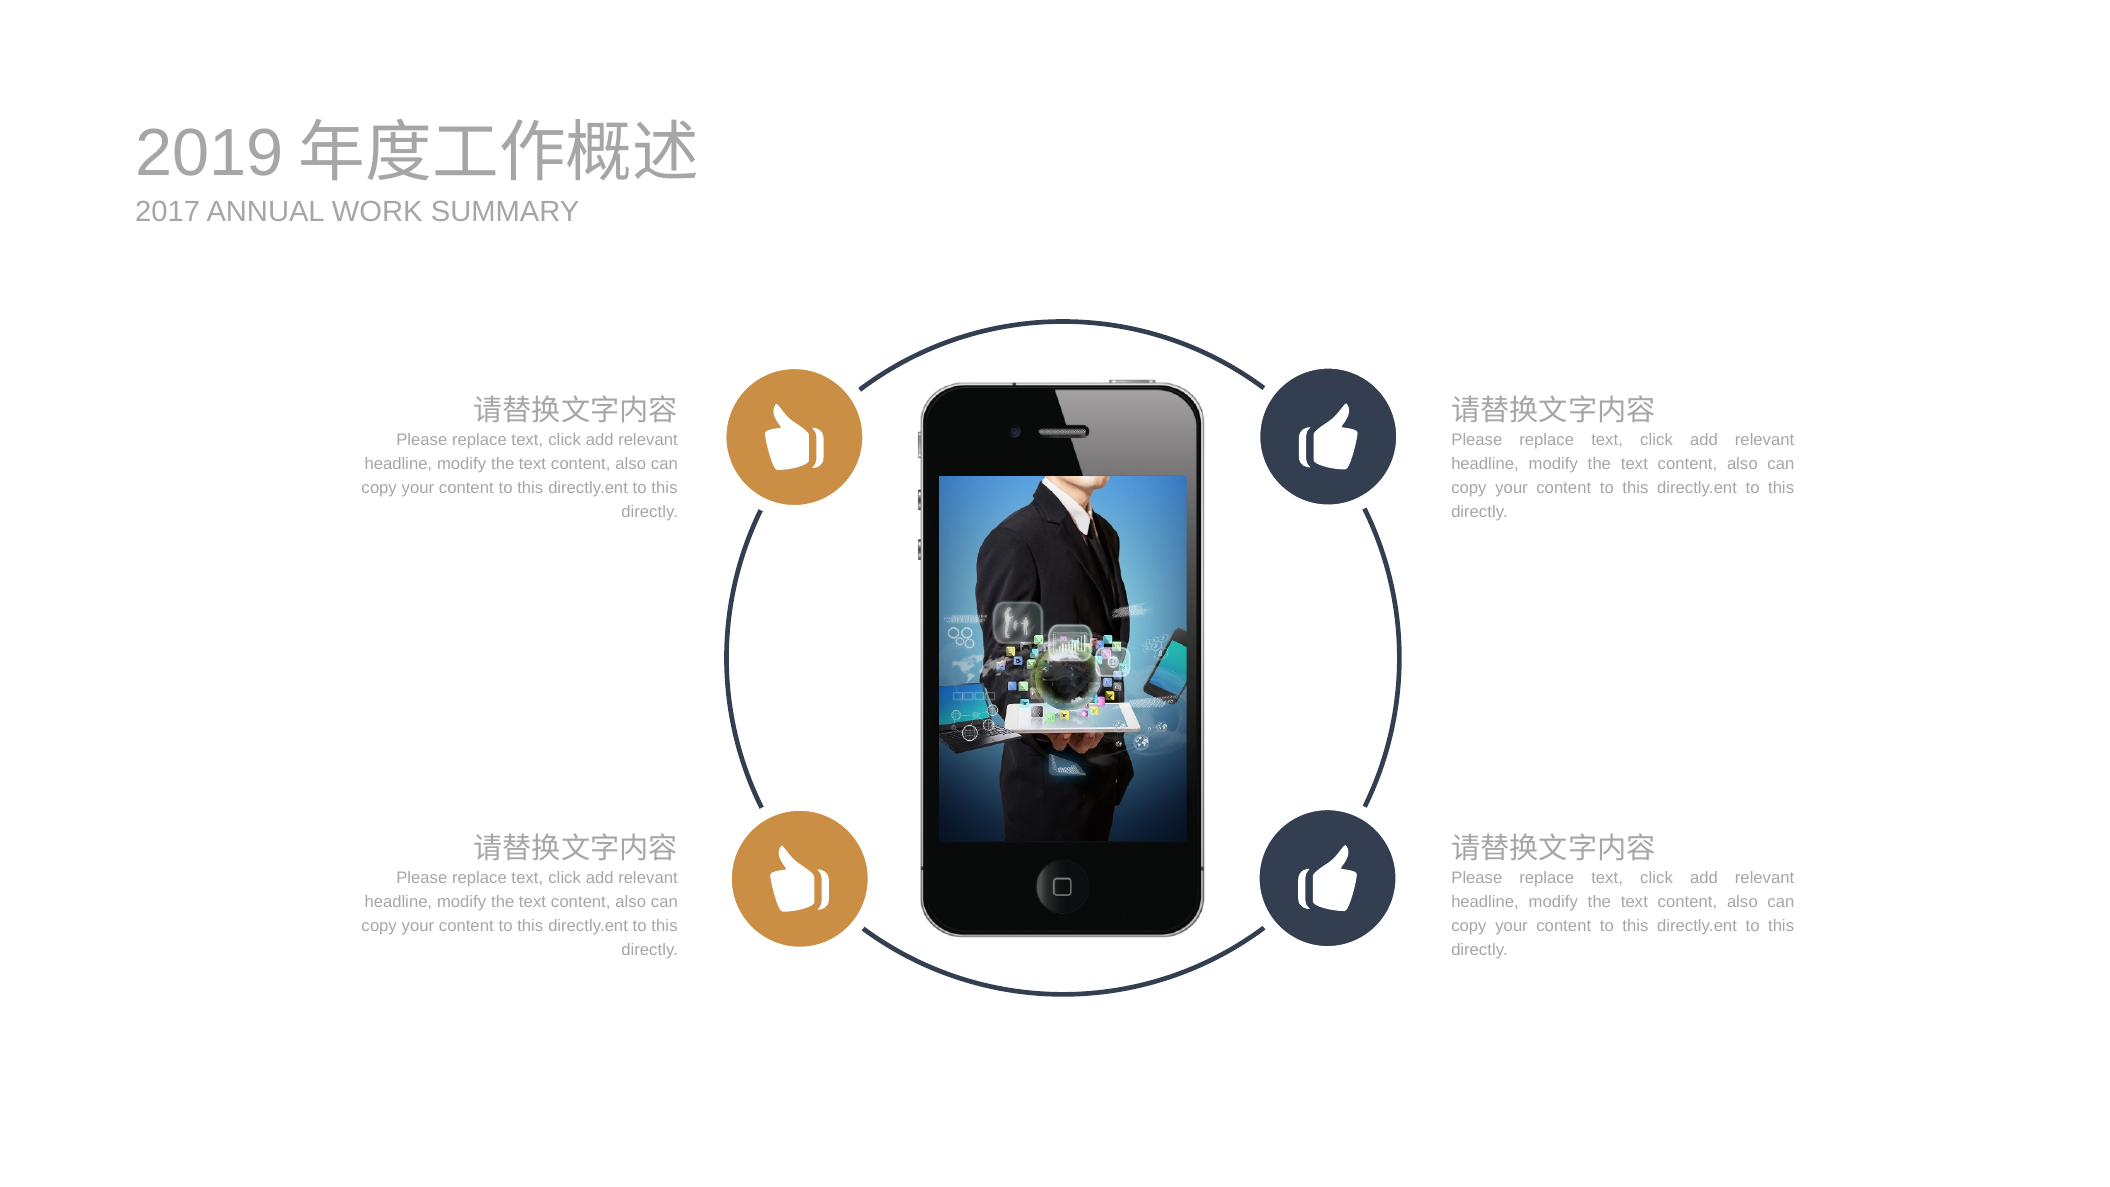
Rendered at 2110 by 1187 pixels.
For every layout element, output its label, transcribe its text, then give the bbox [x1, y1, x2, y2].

text_box Please replace text, click add relevant headline, modify the text content, also can copy your content to this directly.ent to this directly. [1436, 856, 1810, 973]
text_box 请替换文字内容 [402, 814, 693, 856]
text_box 2017 ANNUAL WORK SUMMARY [135, 191, 596, 227]
text_box Please replace text, click add relevant headline, modify the text content, also can copy your content to this directly.ent to this directly. [319, 417, 693, 535]
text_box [725, 804, 874, 953]
text_box 请替换文字内容 [1436, 814, 1727, 856]
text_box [908, 377, 1218, 939]
text_box [725, 320, 1401, 996]
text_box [720, 362, 869, 512]
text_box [1253, 803, 1402, 953]
text_box 请替换文字内容 [1436, 376, 1727, 417]
text_box Please replace text, click add relevant headline, modify the text content, also can copy your content to this directly.ent to this directly. [1436, 417, 1810, 535]
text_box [1254, 362, 1403, 511]
text_box 2019年度工作概述 [135, 108, 783, 189]
text_box 请替换文字内容 [402, 376, 693, 417]
text_box Please replace text, click add relevant headline, modify the text content, also can copy your content to this directly.ent to this directly. [319, 856, 693, 973]
